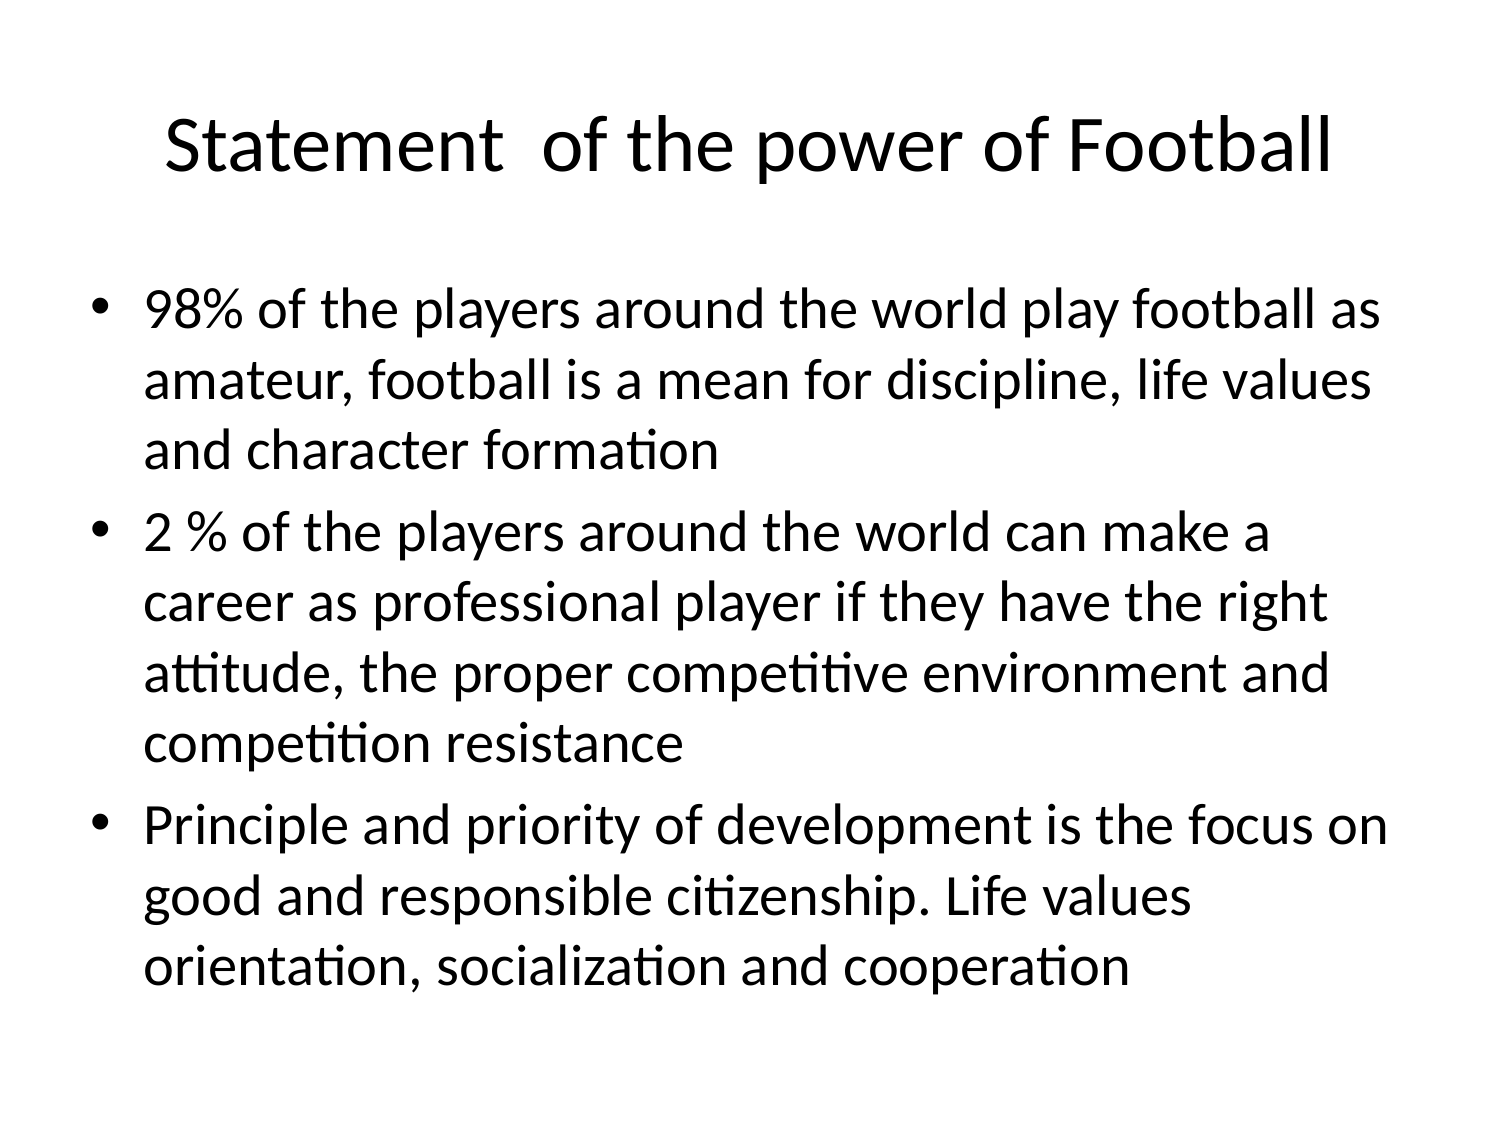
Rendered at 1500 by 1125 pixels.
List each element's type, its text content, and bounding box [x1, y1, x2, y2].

list 98% of the players around the world play football as amateur, football is a mean for discipline, life values and character formation 2 % of the players around the world can make a career as professional player if they have the right attitude, the proper competitive environment and competition resistance Principle and priority of development is the focus on good and responsible citizenship. Life values orientation, socialization and cooperation [75, 262, 1425, 1005]
title Statement of the power of Football [75, 45, 1425, 233]
